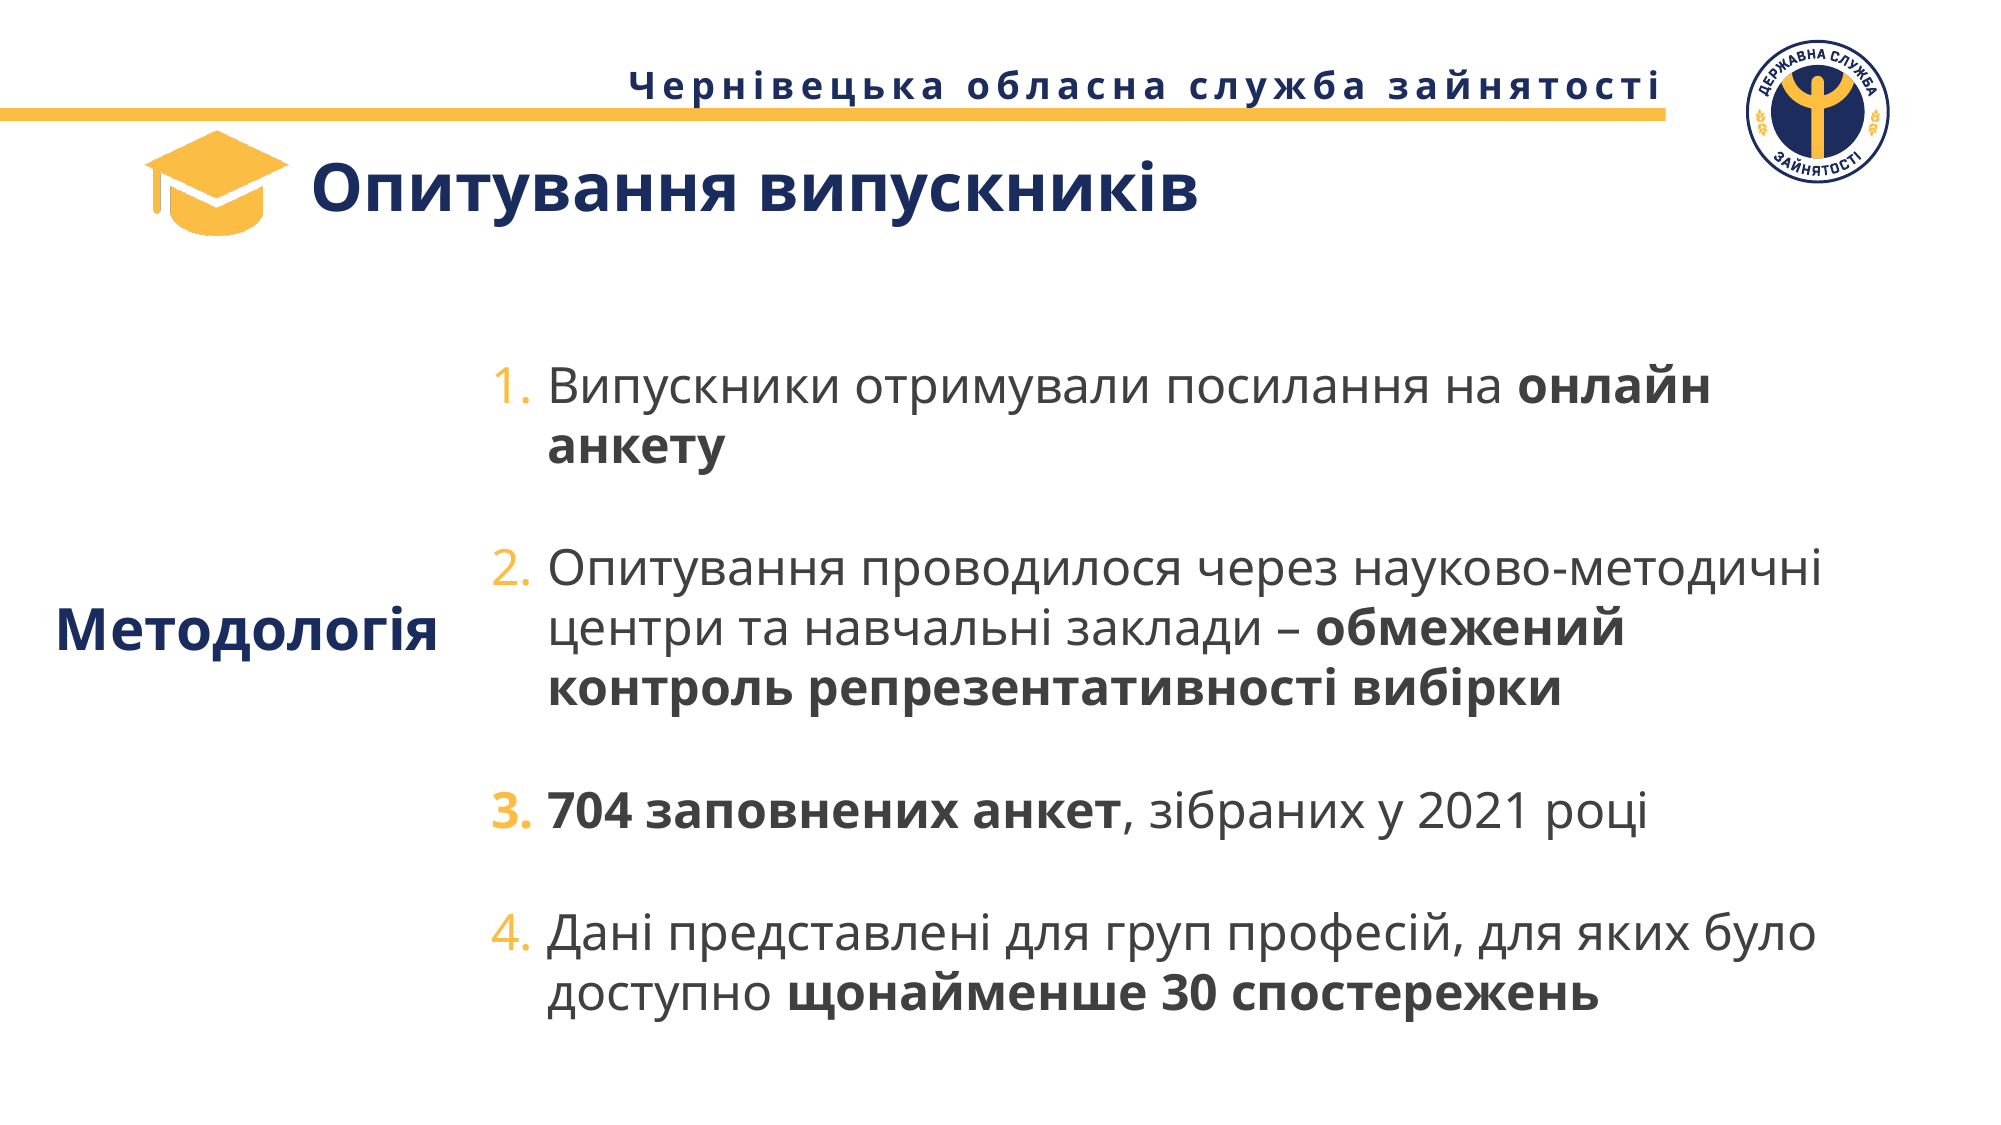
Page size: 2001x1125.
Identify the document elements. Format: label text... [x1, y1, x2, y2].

picture [137, 77, 296, 290]
title Методологія [39, 561, 465, 703]
text_box Опитування випускників [296, 145, 1743, 233]
text_box [296, 107, 1667, 122]
text_box [0, 107, 137, 122]
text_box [1739, 32, 1898, 191]
text_box Чернівецька обласна служба зайнятості [613, 54, 1680, 116]
text_box Випускники отримували посилання на онлайн анкету Опитування проводилося через науково-методичні центри та навчальні заклади – обмежений контроль репрезентативності вибірки 704 заповнених анкет, зібраних у 2021 році Дані представлені для груп професій, для яких було доступно щонайменше 30 спостережень [476, 346, 1898, 1029]
